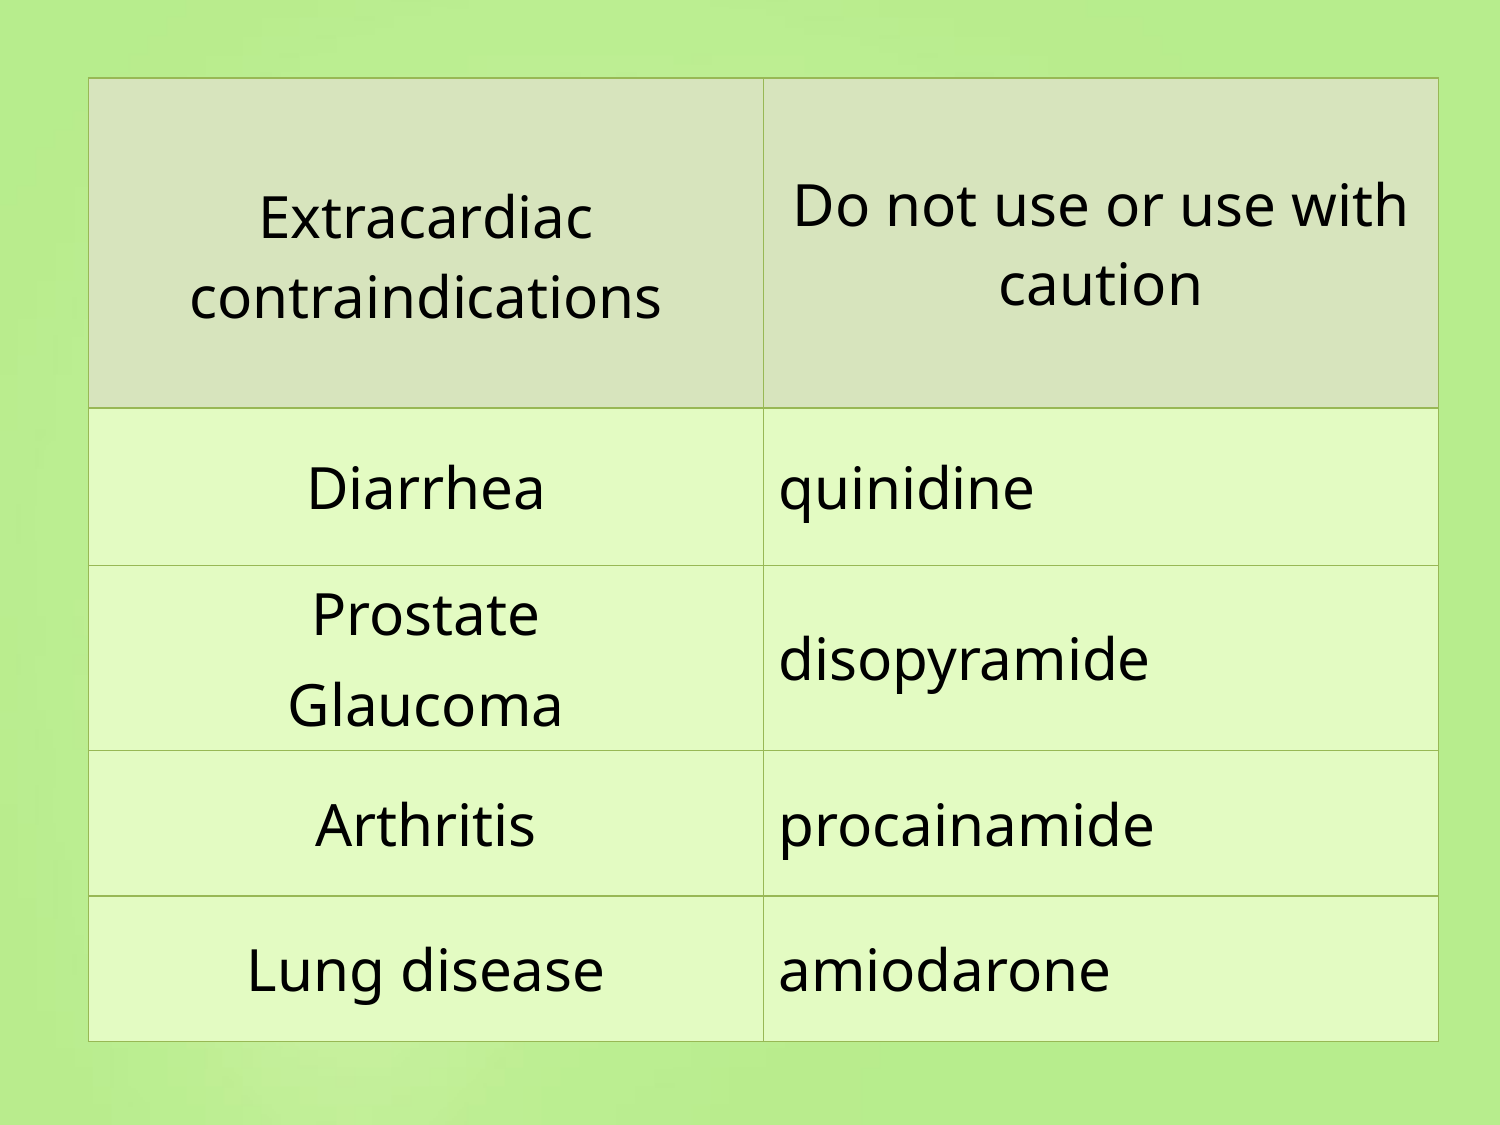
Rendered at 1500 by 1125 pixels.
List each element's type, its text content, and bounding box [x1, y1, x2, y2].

table_cell amiodarone [764, 897, 1438, 1041]
table_cell Diarrhea [89, 409, 763, 565]
table_cell Arthritis [89, 751, 763, 895]
table_cell disopyramide [764, 566, 1438, 750]
table_header Extracardiac contraindications [89, 79, 763, 407]
table_cell Lung disease [89, 897, 763, 1041]
table_cell quinidine [764, 409, 1438, 565]
table_cell procainamide [764, 751, 1438, 895]
text_box [0, 0, 1500, 1125]
table_header Do not use or use with caution [764, 79, 1438, 407]
table_cell Prostate Glaucoma [89, 566, 763, 750]
